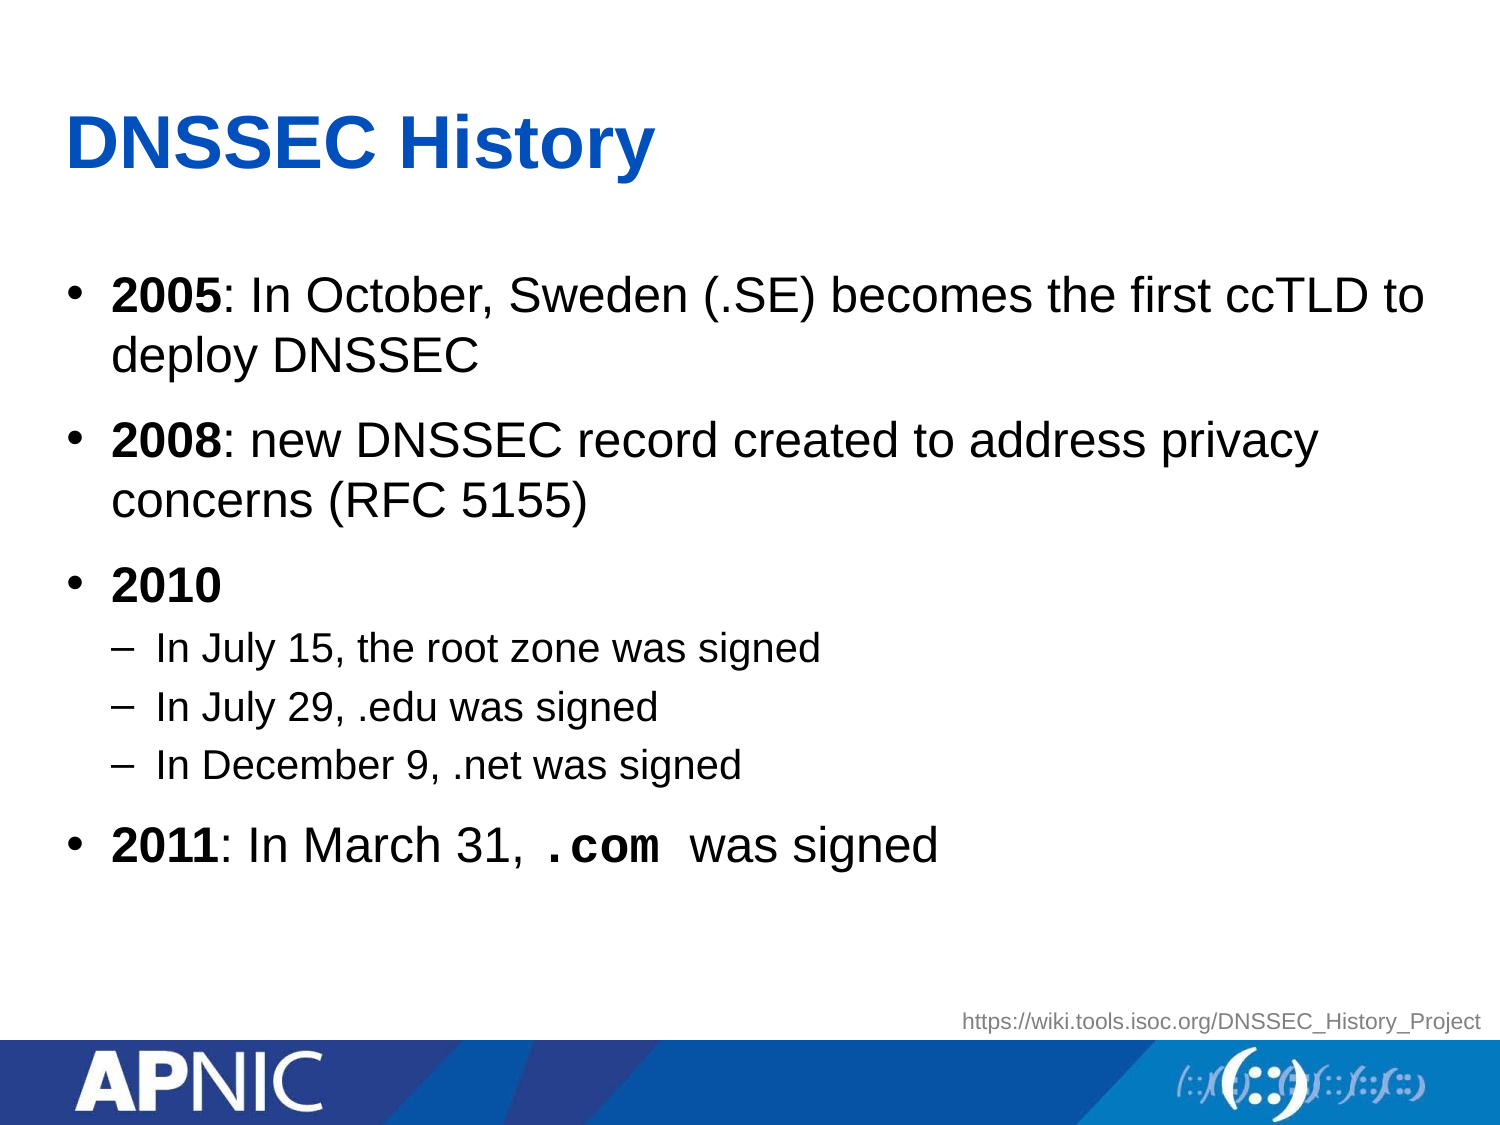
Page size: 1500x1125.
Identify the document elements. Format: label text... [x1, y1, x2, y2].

text_box https://wiki.tools.isoc.org/DNSSEC_History_Project [947, 999, 1500, 1042]
title DNSSEC History [64, 45, 1436, 233]
picture [0, 1040, 1500, 1125]
list 2005: In October, Sweden (.SE) becomes the first ccTLD to deploy DNSSEC 2008: new DNSSEC record created to address privacy concerns (RFC 5155) 2010 In July 15, the root zone was signed In July 29, .edu was signed In December 9, .net was signed 2011: In March 31, .com was signed [66, 262, 1437, 1012]
